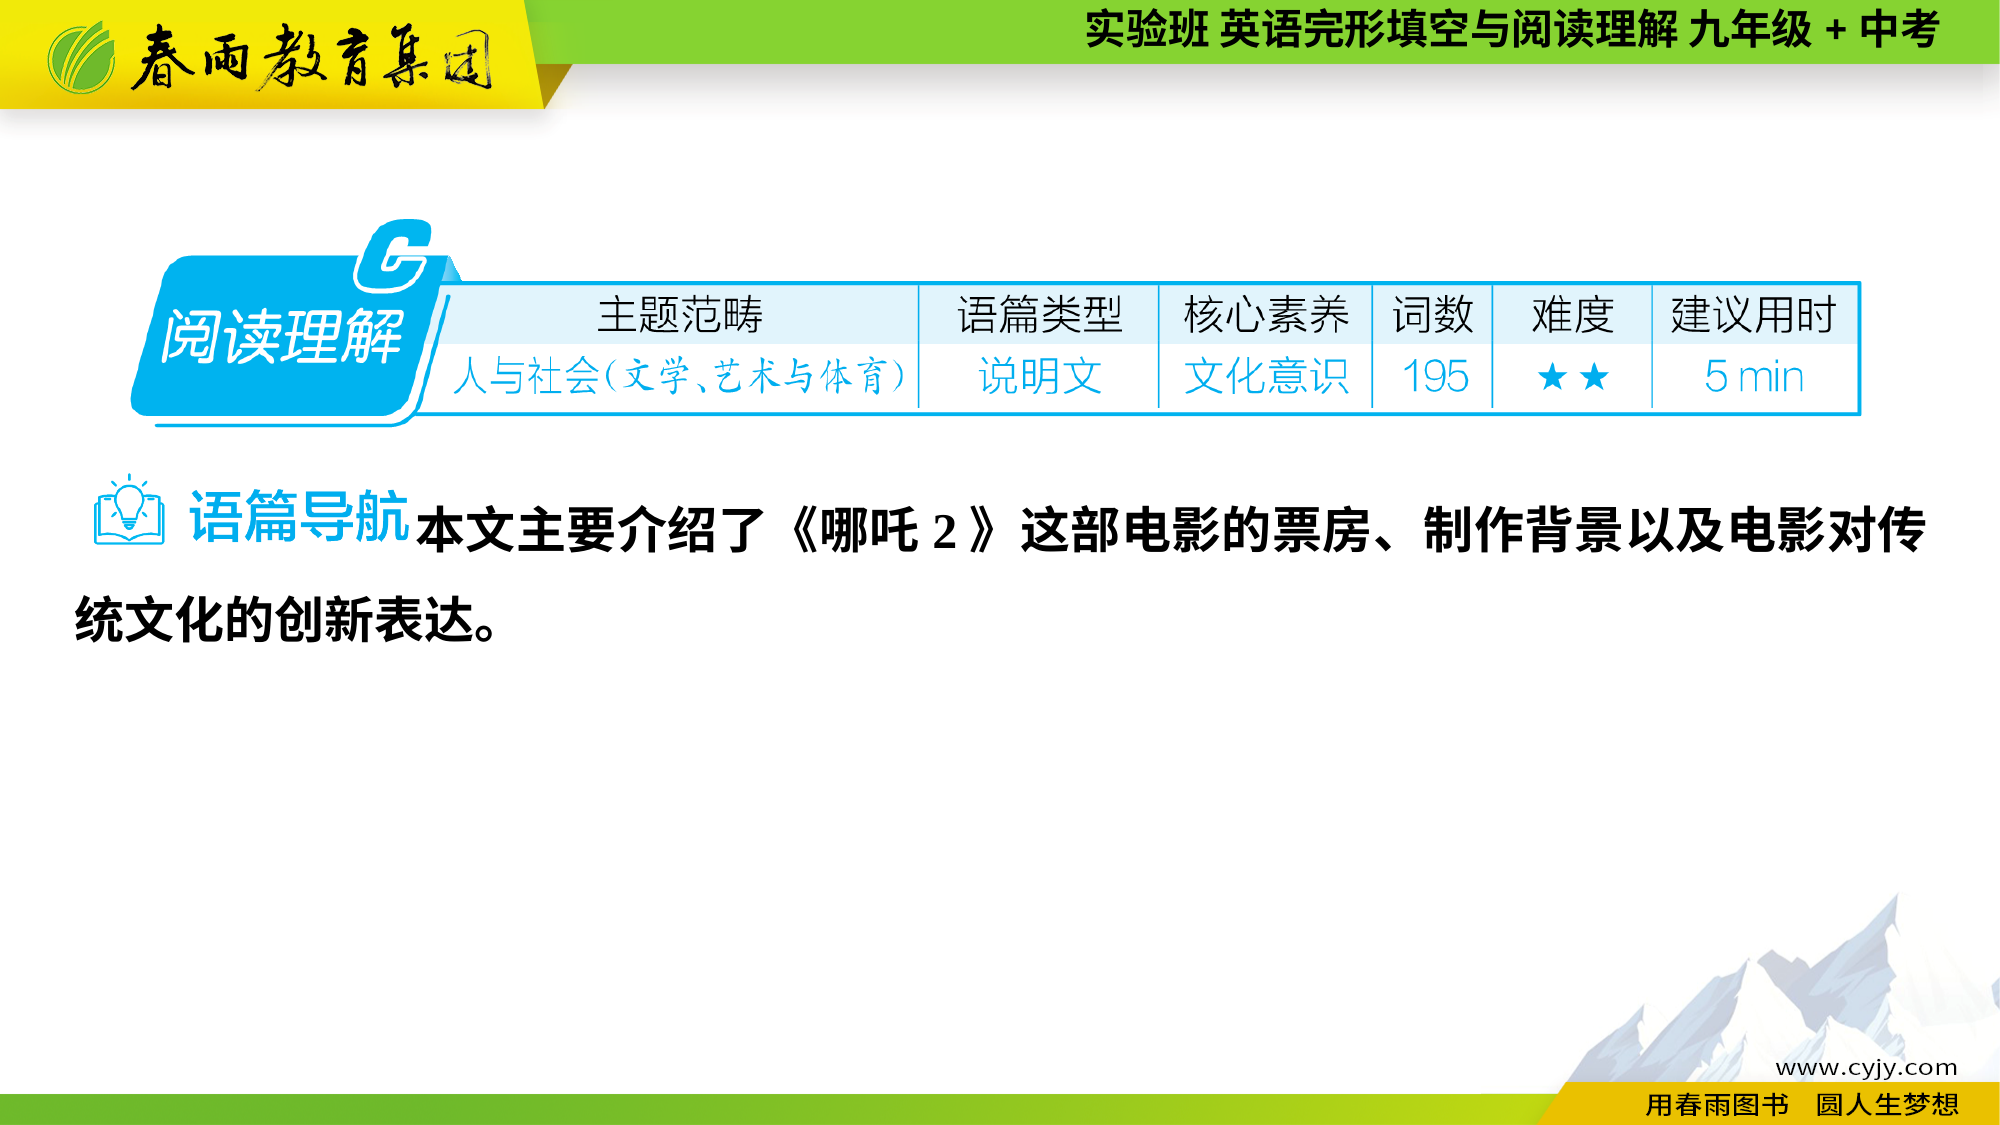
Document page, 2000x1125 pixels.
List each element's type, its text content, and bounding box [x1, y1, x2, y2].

picture [0, 0, 2000, 1125]
list 本文主要介绍了《哪吒2》这部电影的票房、制作背景以及电影对传统文化的创新表达。 [59, 460, 1944, 647]
